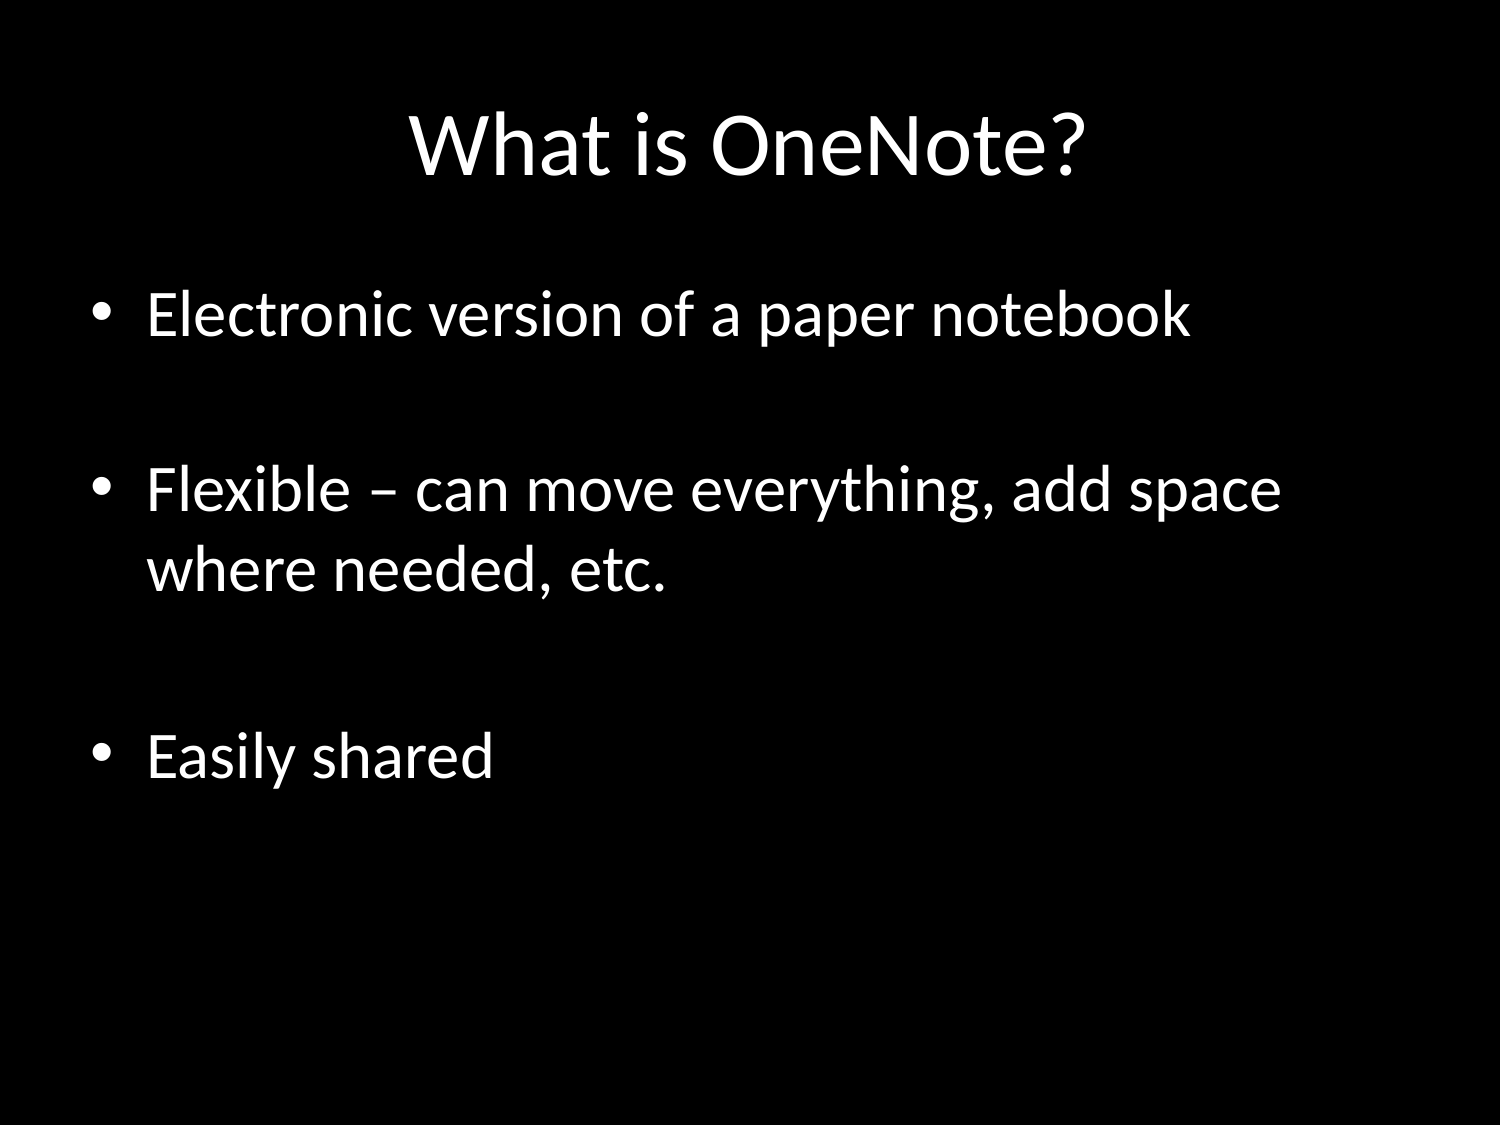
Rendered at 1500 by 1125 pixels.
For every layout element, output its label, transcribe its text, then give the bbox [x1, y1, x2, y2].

list Electronic version of a paper notebook Flexible – can move everything, add space where needed, etc. Easily shared [75, 262, 1425, 1005]
title What is OneNote? [75, 45, 1425, 233]
